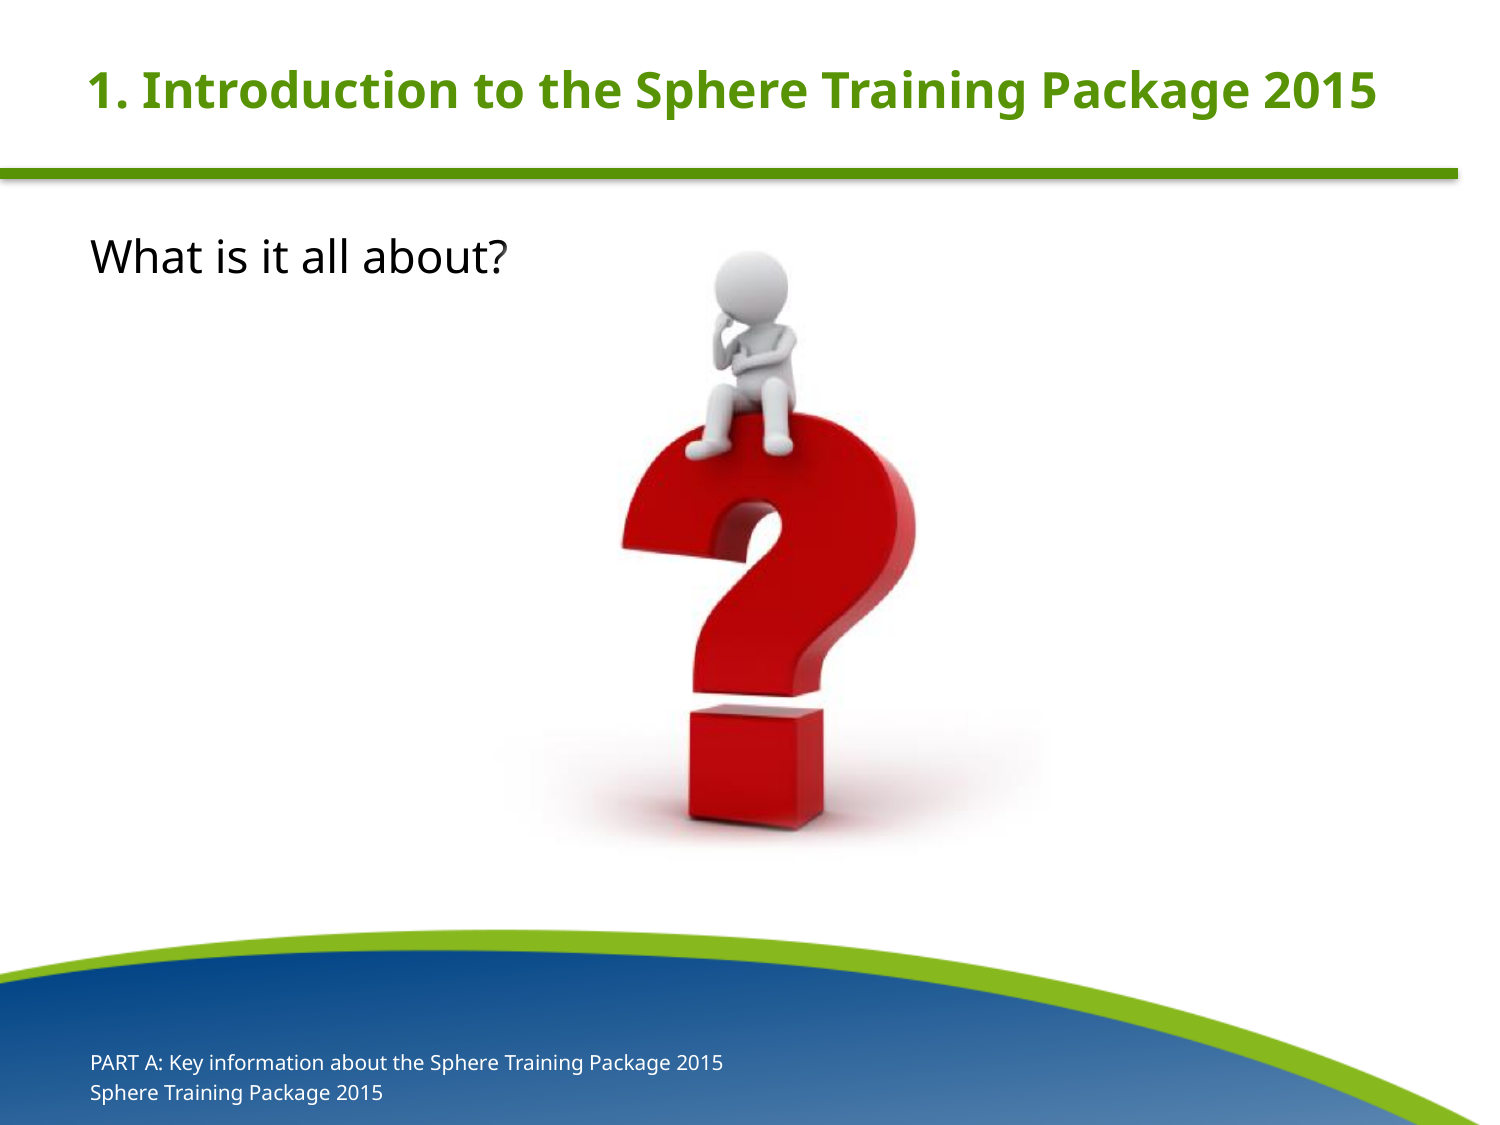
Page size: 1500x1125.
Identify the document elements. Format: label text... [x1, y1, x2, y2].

list What is it all about? [75, 219, 1168, 294]
picture [493, 236, 1052, 862]
picture [0, 927, 1500, 1125]
text_box PART A: Key information about the Sphere Training Package 2015 Sphere Training Package 2015 [74, 1038, 1109, 1111]
title 1. Introduction to the Sphere Training Package 2015 [75, 0, 1425, 178]
